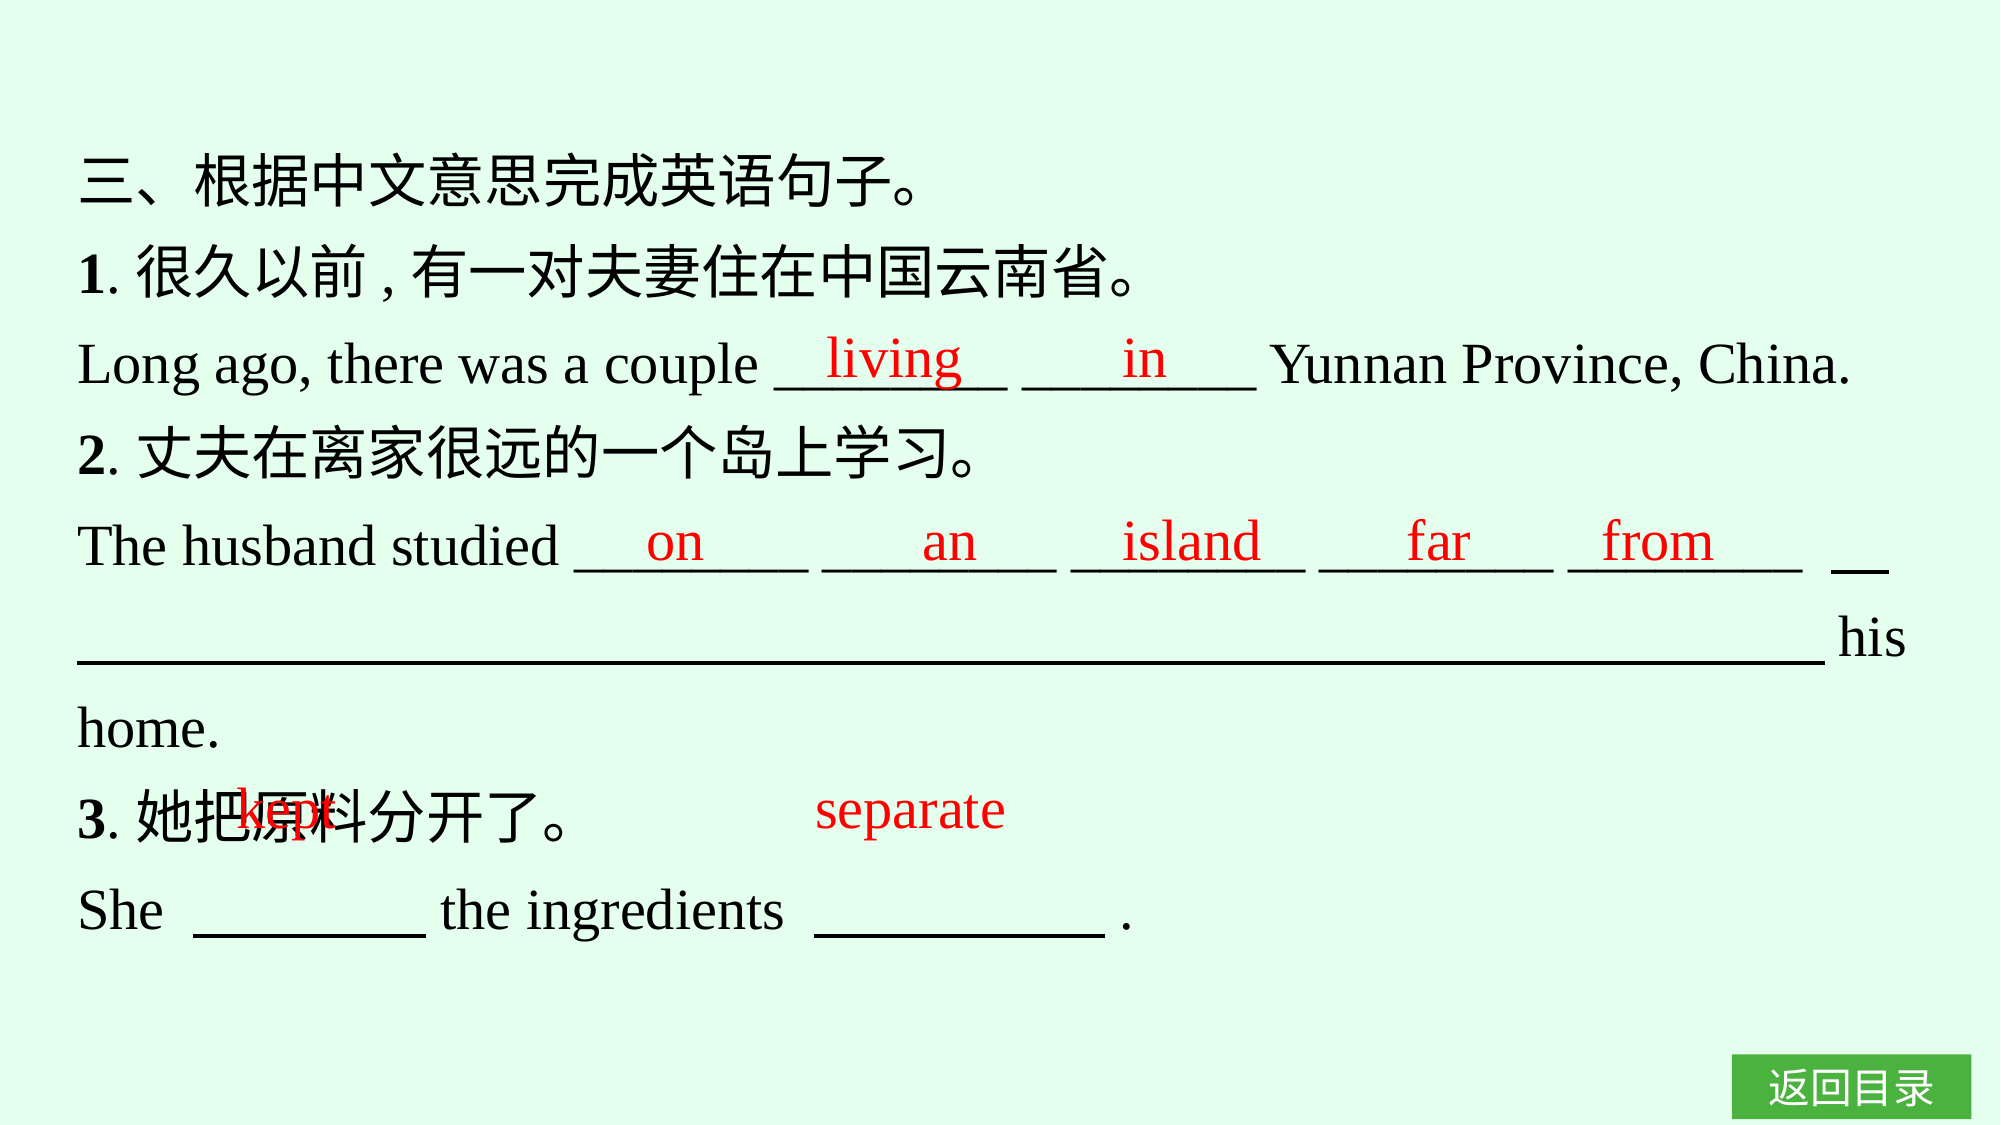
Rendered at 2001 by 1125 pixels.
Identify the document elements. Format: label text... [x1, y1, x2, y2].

text_box on an island far from [631, 480, 1731, 580]
text_box living in [811, 298, 1184, 397]
text_box 三、根据中文意思完成英语句子。 1.很久以前,有一对夫妻住在中国云南省。 Long ago, there was a couple ________ ________ Yunnan Province, China. 2.丈夫在离家很远的一个岛上学习。 The husband studied ________ ________ ________ ________ ________ his home. 3.她把原料分开了。 She the ingredients . [62, 115, 1938, 949]
text_box kept separate [221, 748, 1022, 848]
